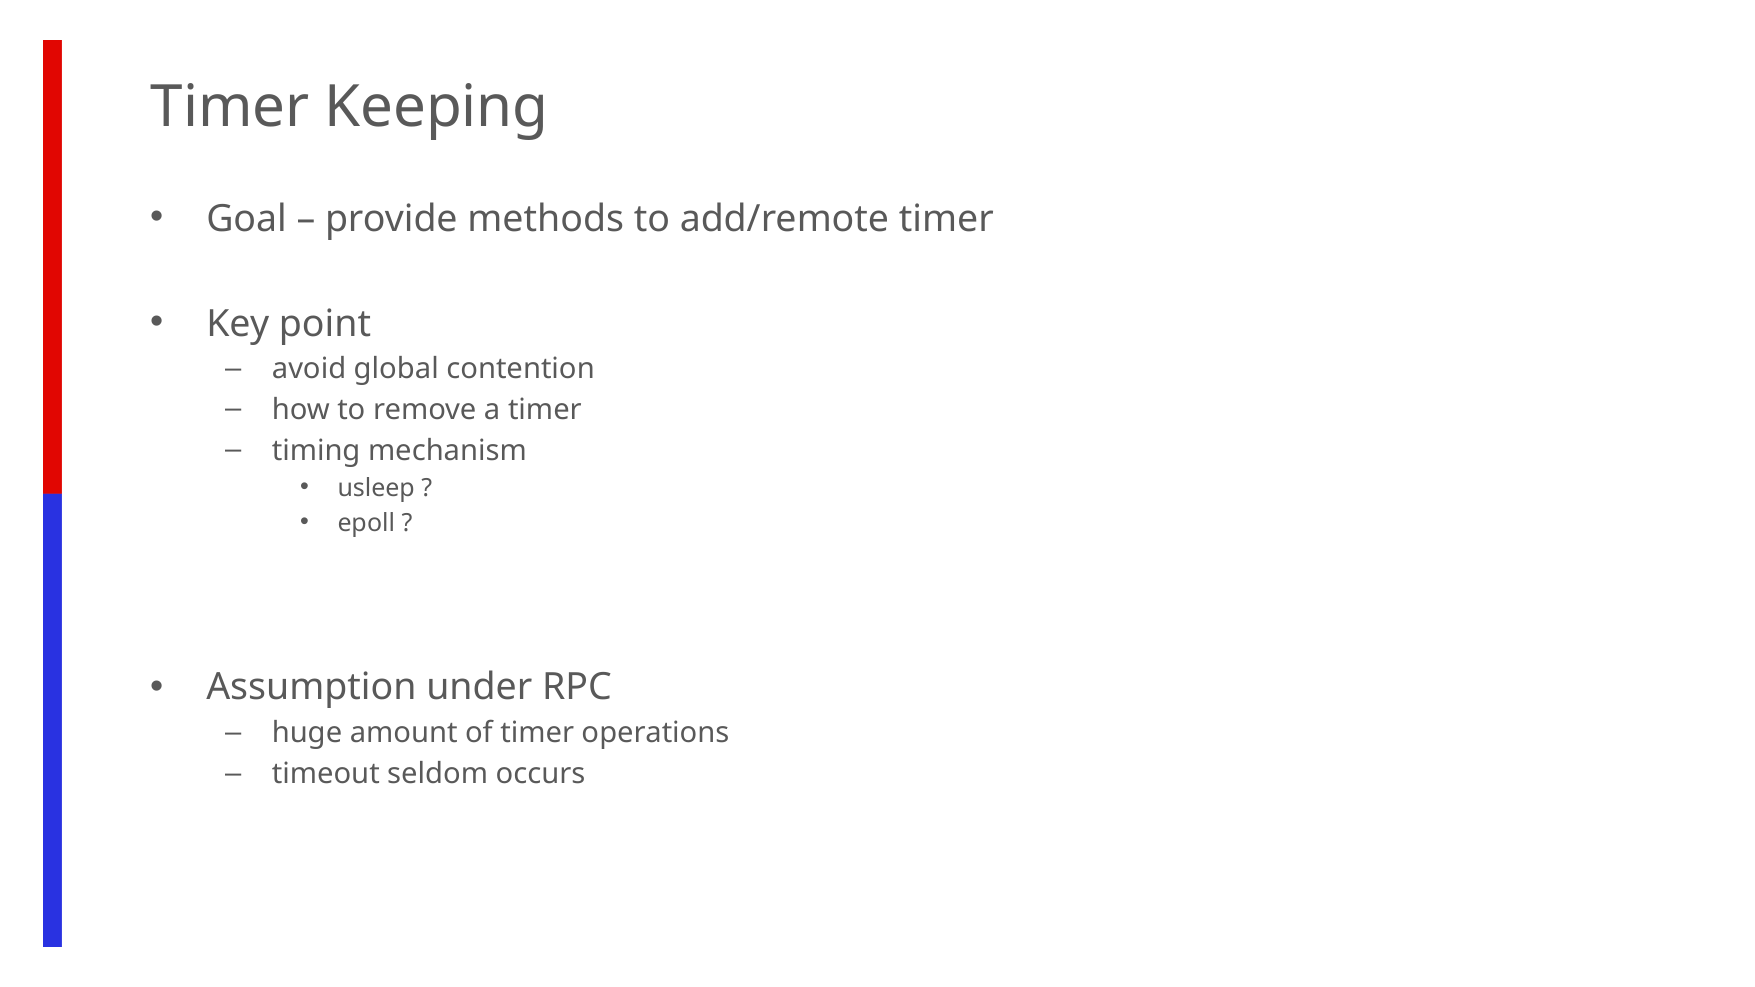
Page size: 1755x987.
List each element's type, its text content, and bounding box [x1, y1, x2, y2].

list Goal – provide methods to add/remote timer Key point avoid global contention how to remove a timer timing mechanism usleep ? epoll ? Assumption under RPC huge amount of timer operations timeout seldom occurs [134, 185, 1669, 910]
text_box Timer Keeping [135, 60, 1657, 146]
picture [43, 40, 62, 947]
